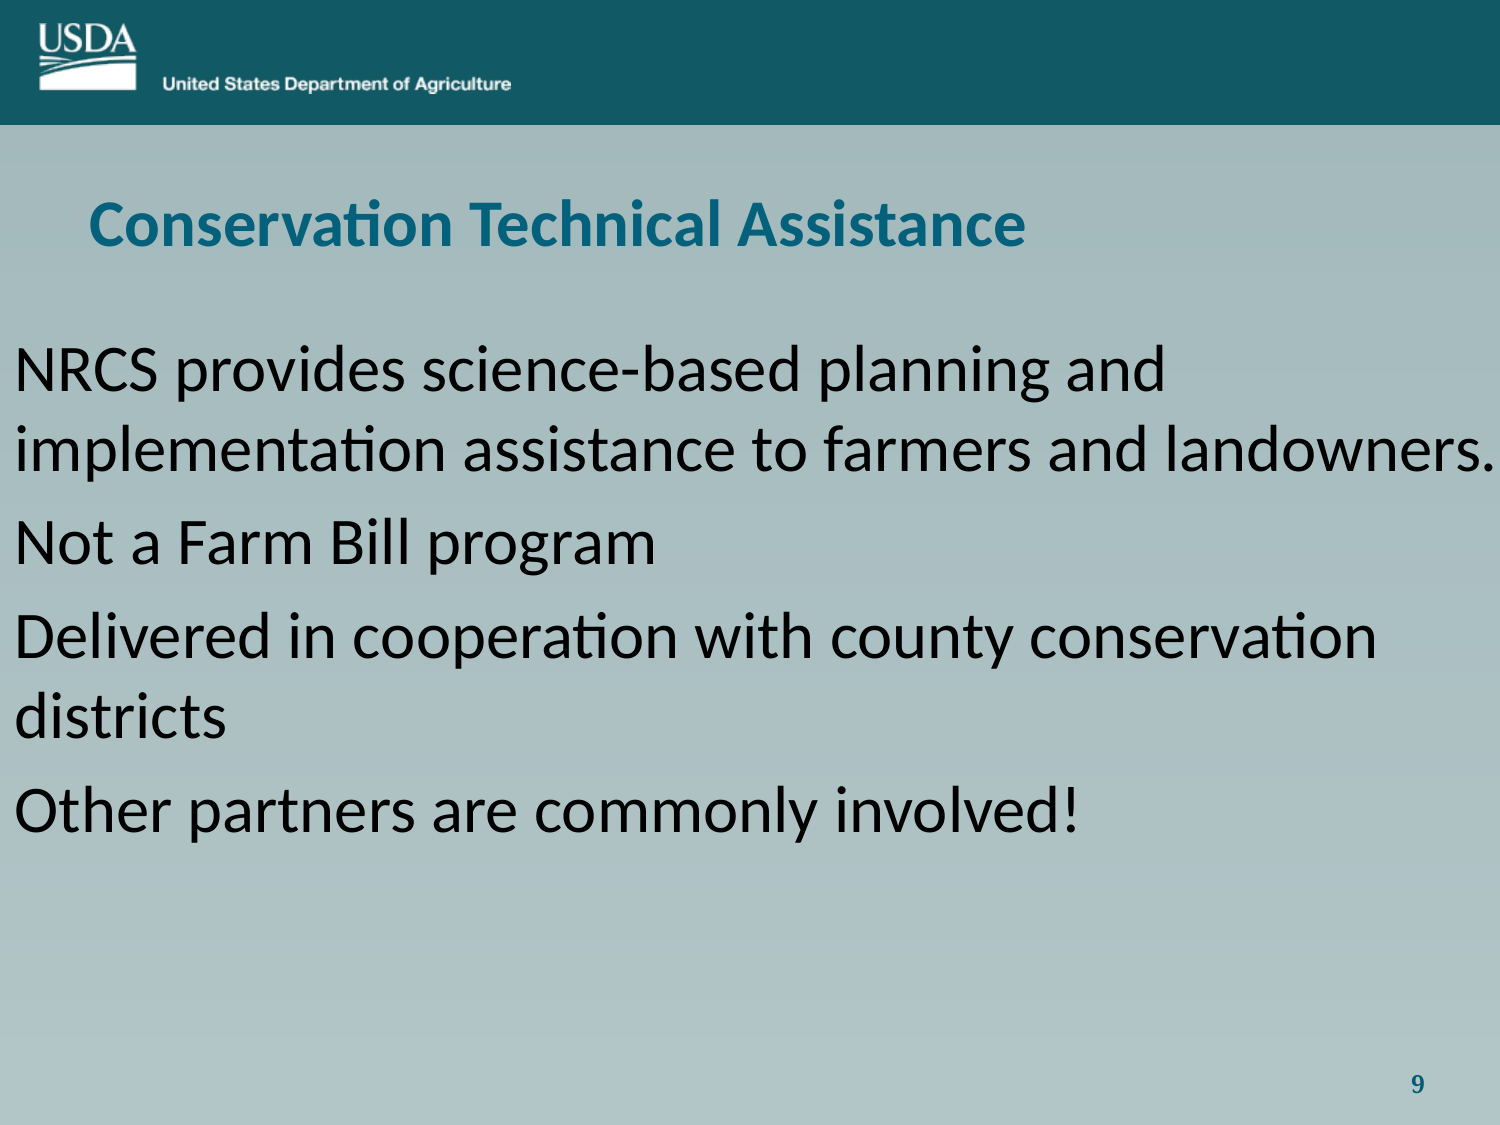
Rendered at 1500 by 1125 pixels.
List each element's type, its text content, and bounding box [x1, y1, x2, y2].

text_box Conservation Technical Assistance [74, 171, 1425, 275]
list NRCS provides science-based planning and implementation assistance to farmers and landowners. Not a Farm Bill program Delivered in cooperation with county conservation districts Other partners are commonly involved! [0, 317, 1500, 1038]
slide_number 9 [1299, 1042, 1425, 1103]
text_box [0, 0, 1500, 127]
picture [38, 22, 512, 95]
